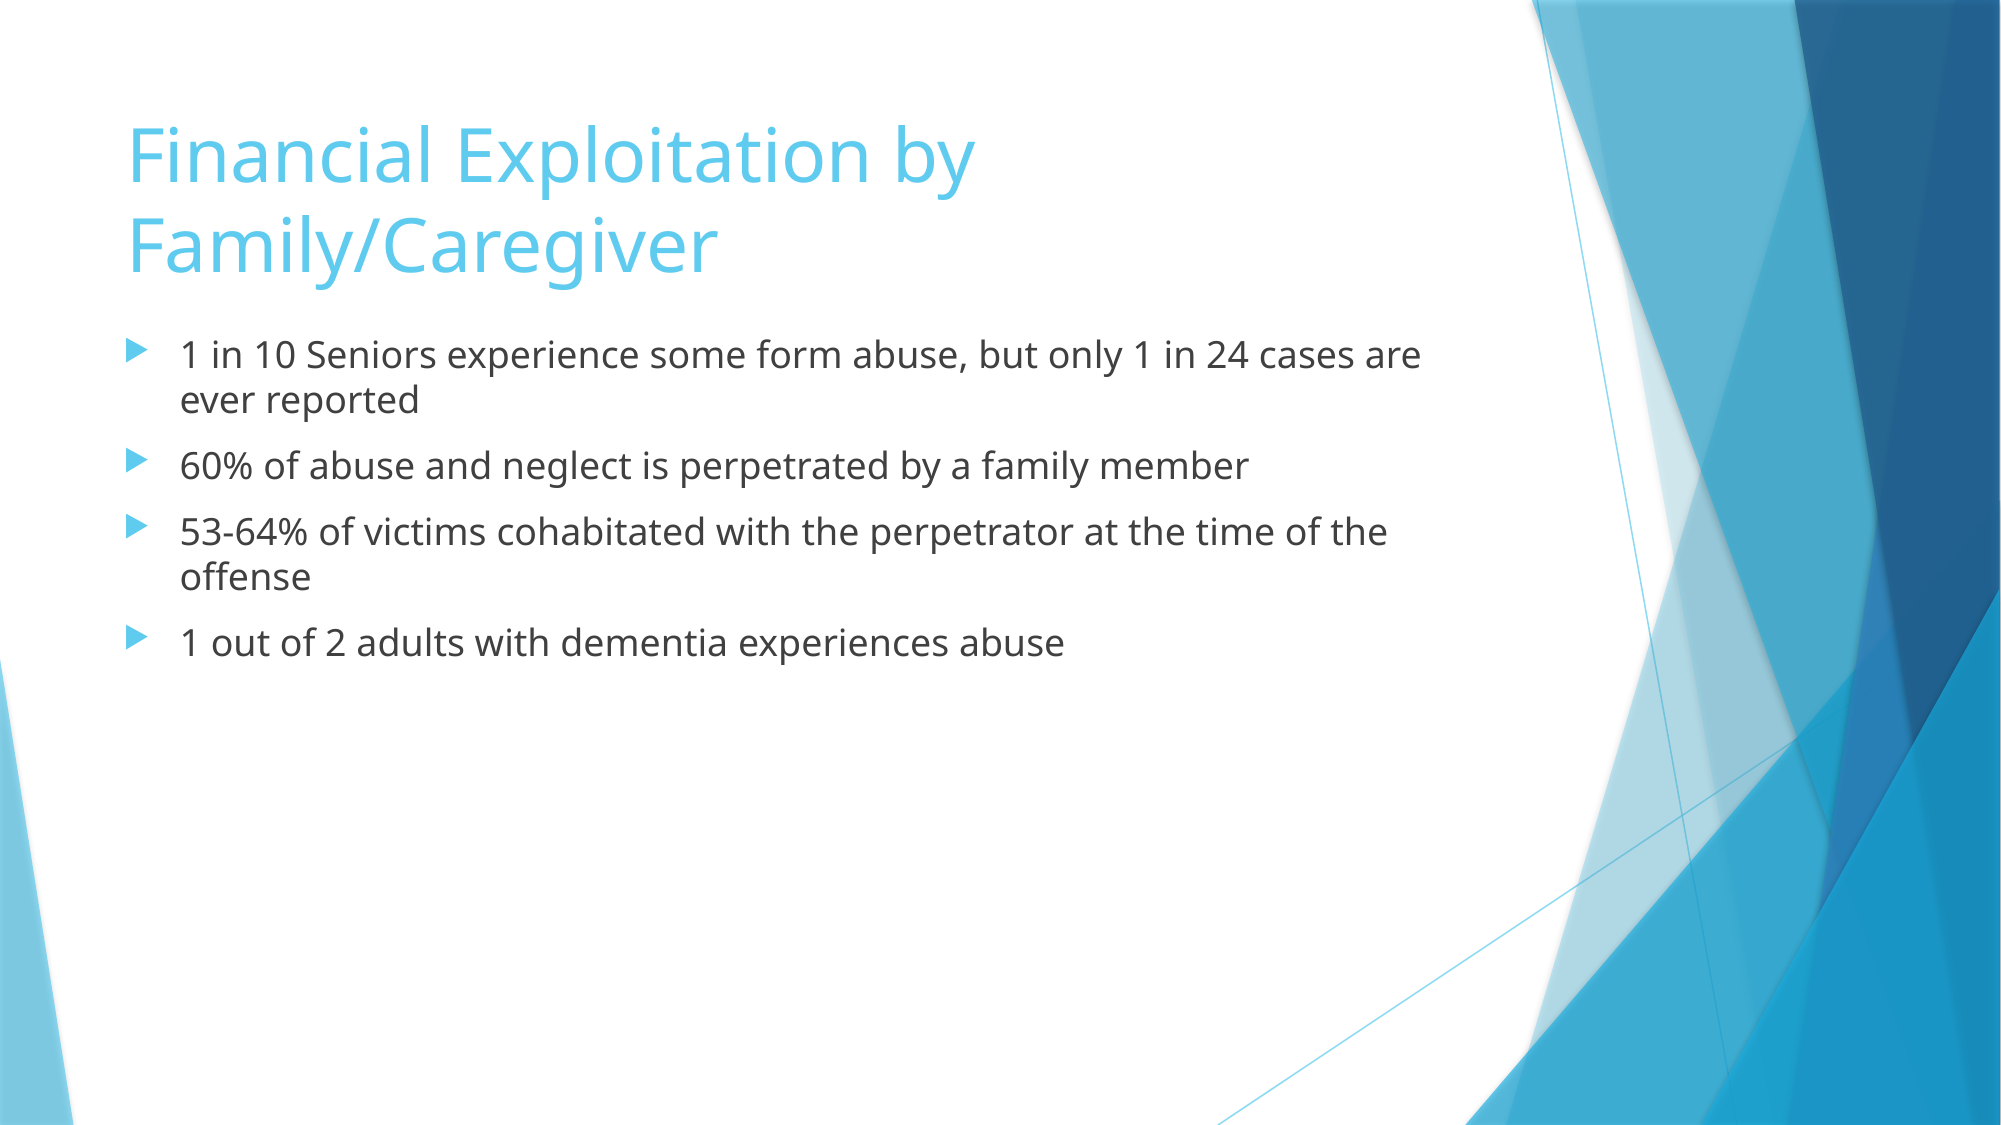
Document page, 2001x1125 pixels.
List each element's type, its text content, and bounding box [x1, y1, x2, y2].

title Financial Exploitation by Family/Caregiver [111, 99, 1522, 317]
list 1 in 10 Seniors experience some form abuse, but only 1 in 24 cases are ever reported 60% of abuse and neglect is perpetrated by a family member 53-64% of victims cohabitated with the perpetrator at the time of the offense 1 out of 2 adults with dementia experiences abuse [108, 323, 1519, 961]
